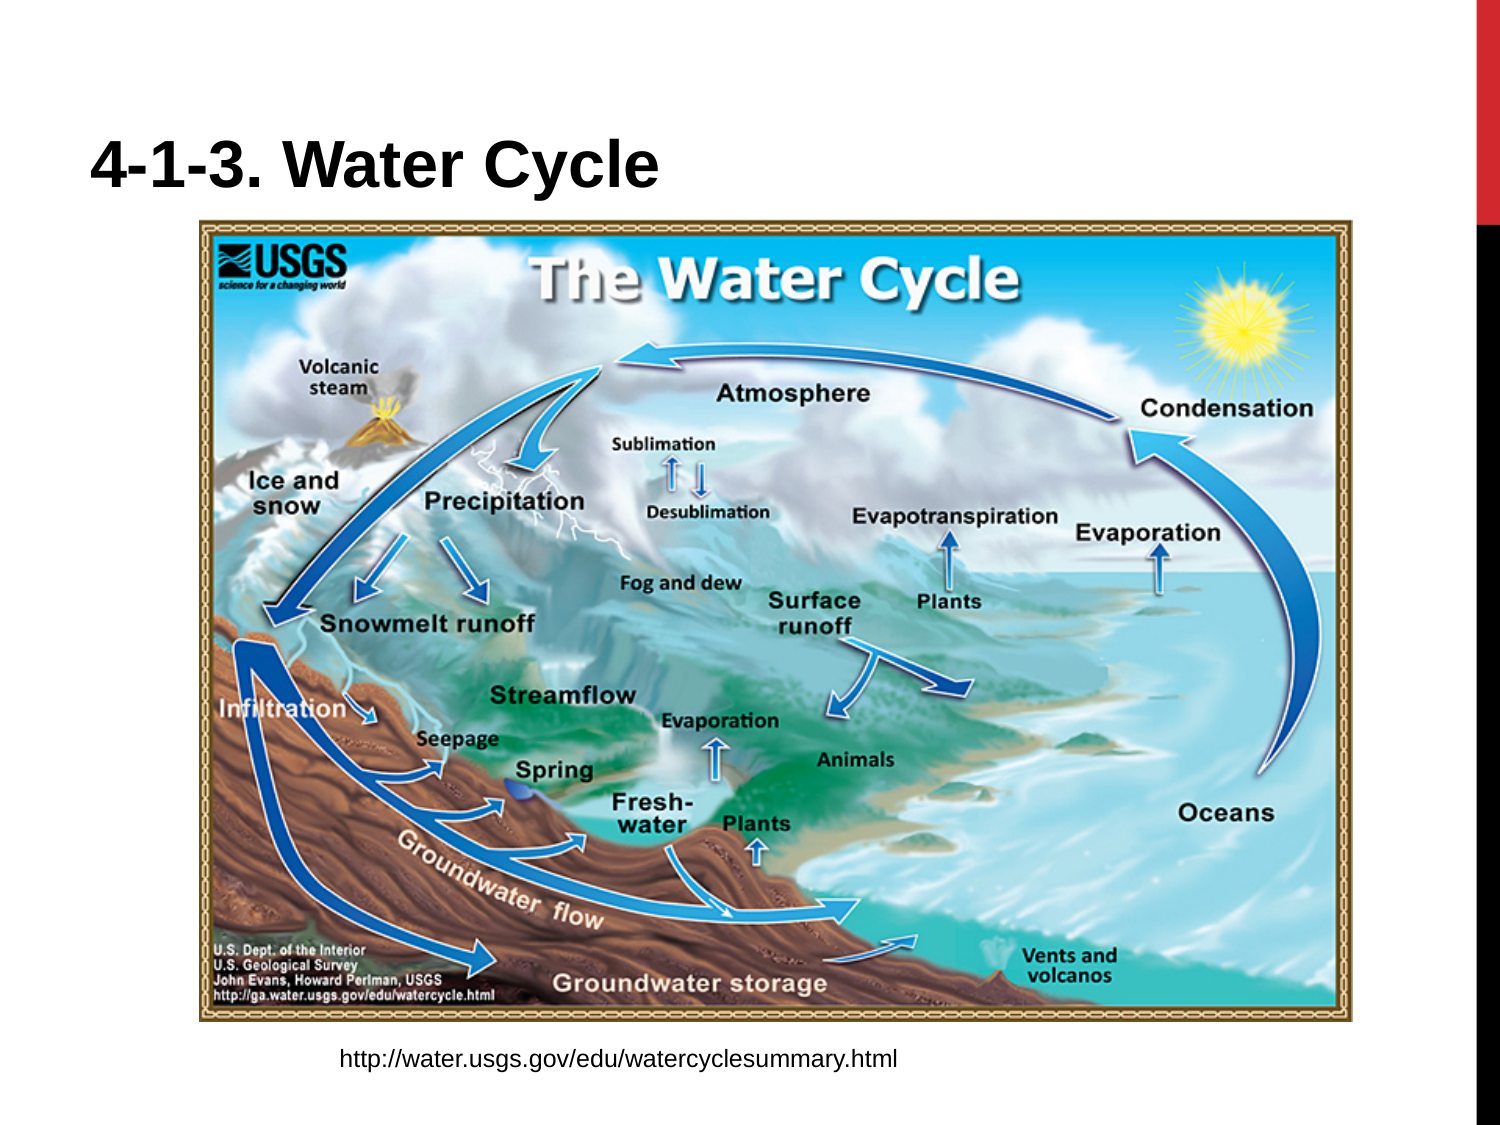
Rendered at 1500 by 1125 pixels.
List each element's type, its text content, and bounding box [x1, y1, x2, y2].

list 4-1-3. Water Cycle [75, 113, 1325, 1005]
text_box http://water.usgs.gov/edu/watercyclesummary.html [324, 1035, 1075, 1080]
picture [198, 219, 1353, 1022]
